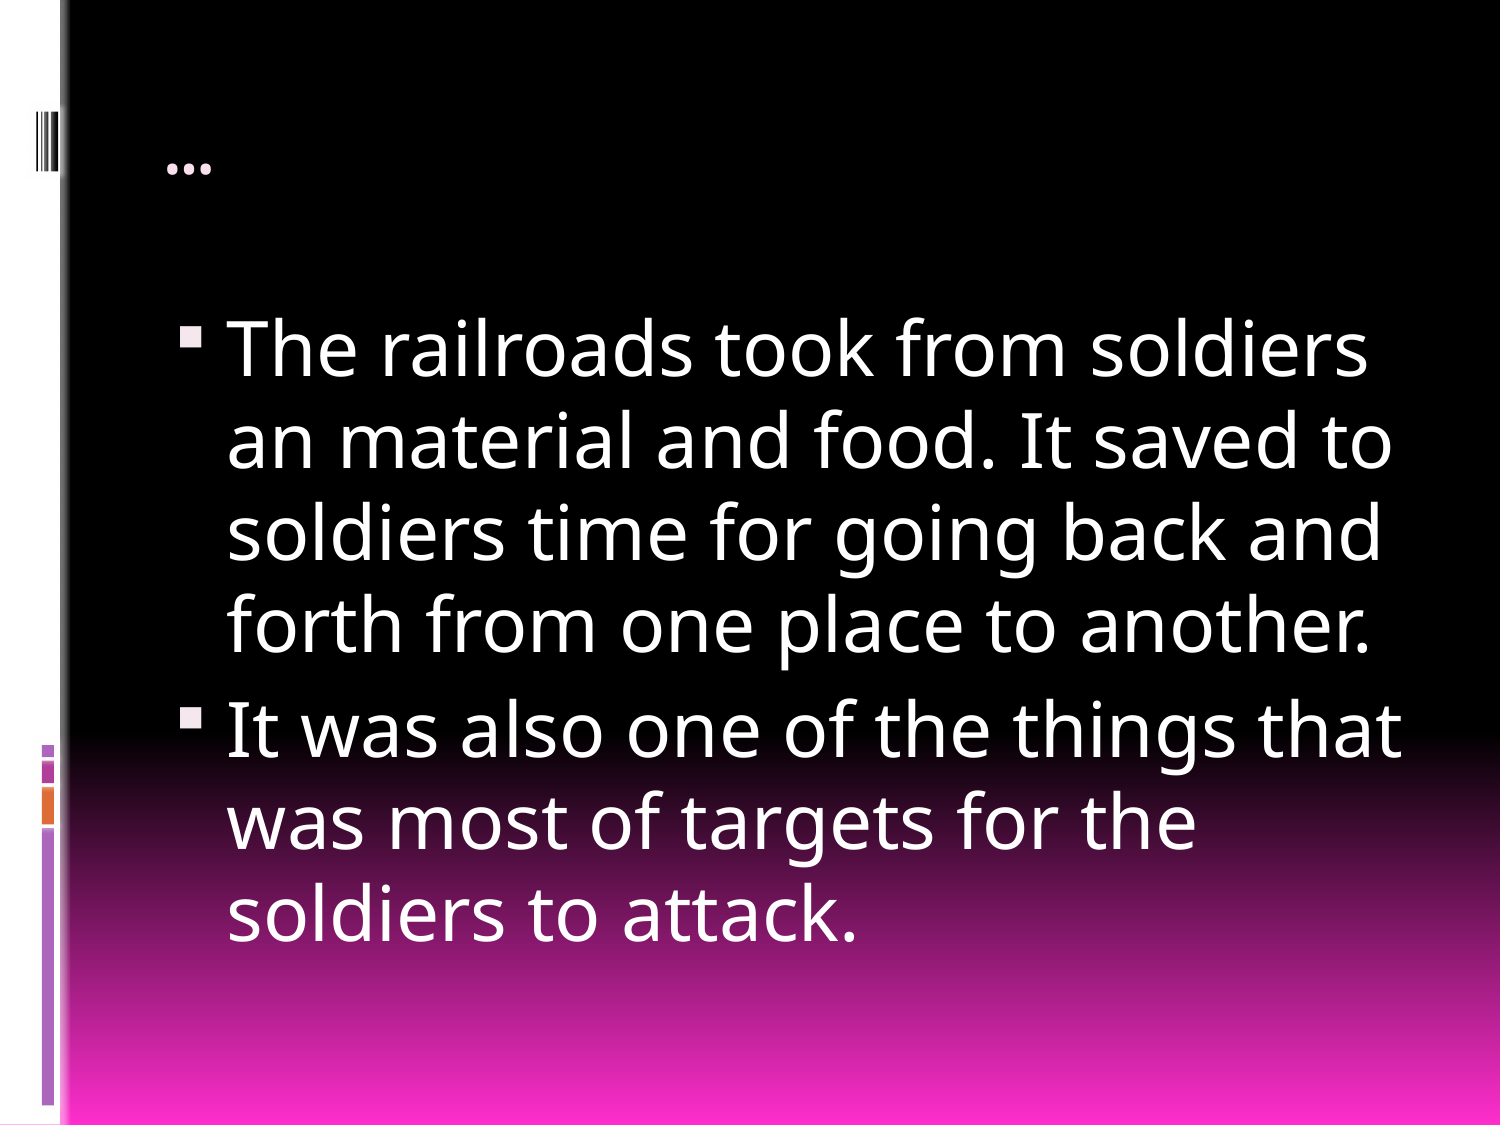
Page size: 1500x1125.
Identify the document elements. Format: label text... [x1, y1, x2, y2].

list The railroads took from soldiers an material and food. It saved to soldiers time for going back and forth from one place to another. It was also one of the things that was most of targets for the soldiers to attack. [150, 292, 1425, 1043]
title … [150, 83, 1425, 234]
